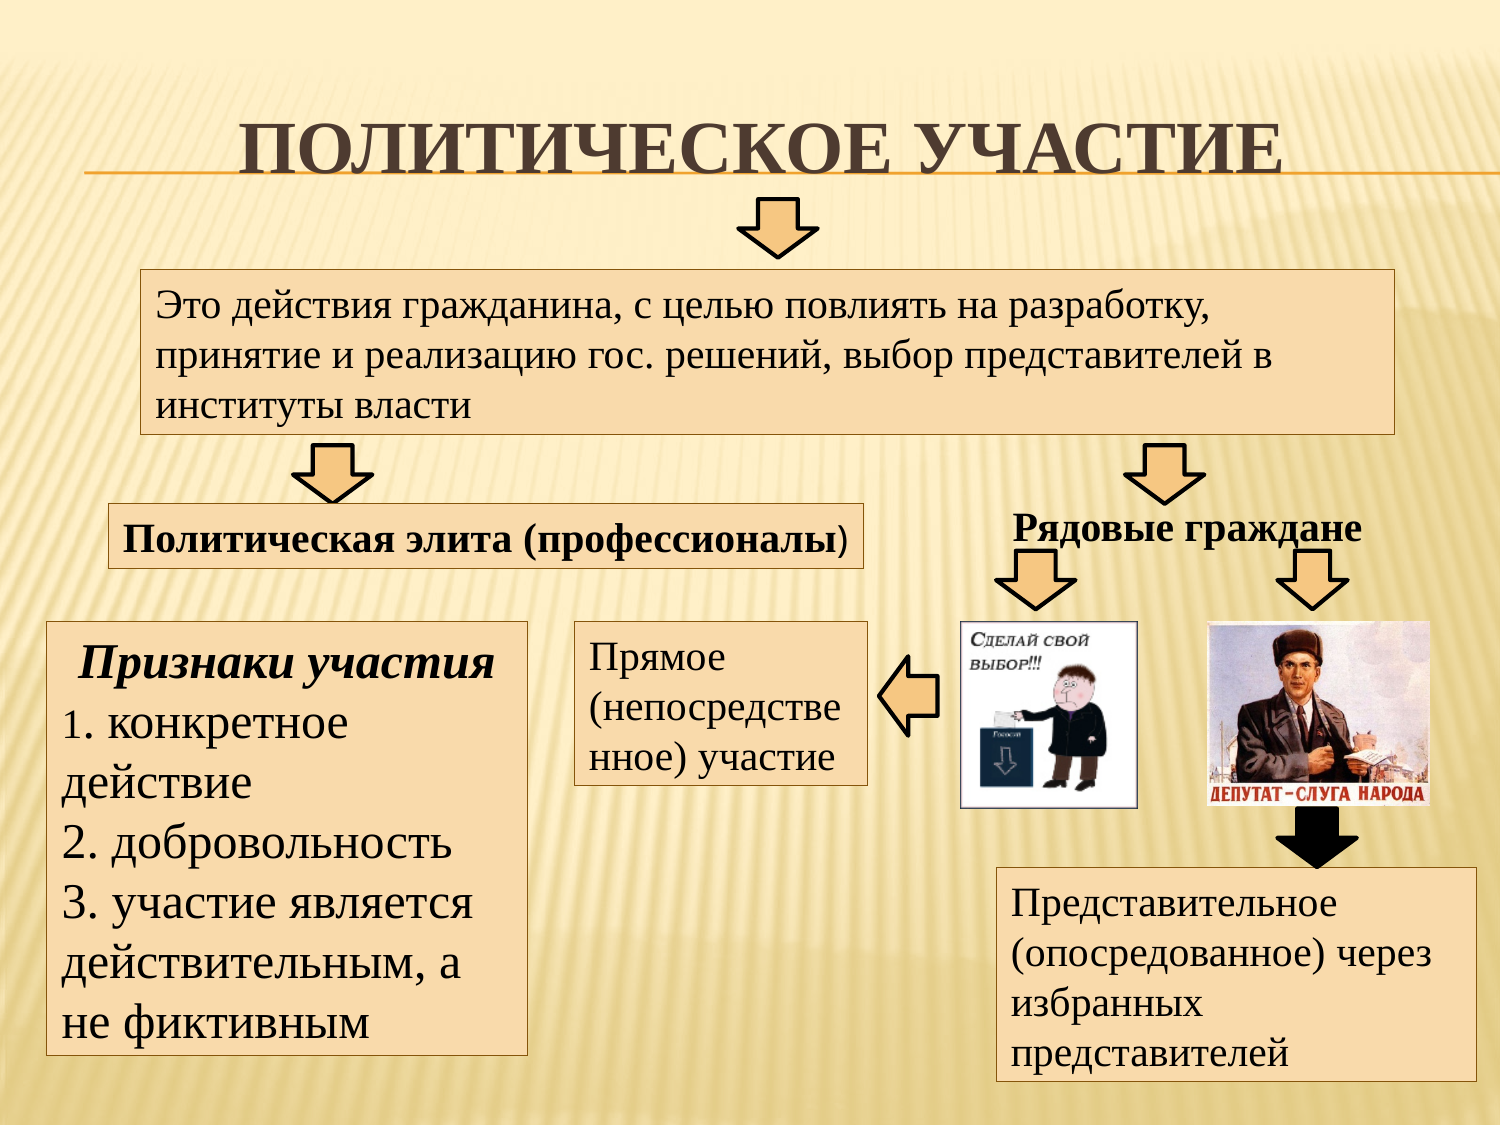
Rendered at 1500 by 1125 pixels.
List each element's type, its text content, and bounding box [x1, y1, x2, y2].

text_box [994, 548, 1078, 612]
text_box [1122, 443, 1207, 492]
text_box [736, 197, 820, 260]
text_box [877, 654, 940, 738]
text_box Признаки участия 1. конкретное действие 2. добровольность 3. участие является действительным, а не фиктивным [46, 621, 528, 1056]
text_box Политическая элита (профессионалы) [108, 503, 864, 569]
text_box Это действия гражданина, с целью повлиять на разработку, принятие и реализацию гос. решений, выбор представителей в институты власти [140, 269, 1395, 435]
text_box [1275, 548, 1350, 611]
text_box Представительное (опосредованное) через избранных представителей [996, 867, 1477, 1082]
text_box [290, 443, 375, 503]
title Политическое участие [49, 75, 1475, 213]
text_box [1275, 824, 1359, 869]
text_box Рядовые граждане [997, 492, 1378, 557]
picture [960, 620, 1138, 809]
picture [1206, 620, 1430, 806]
text_box Прямое (непосредственное) участие [574, 621, 868, 786]
